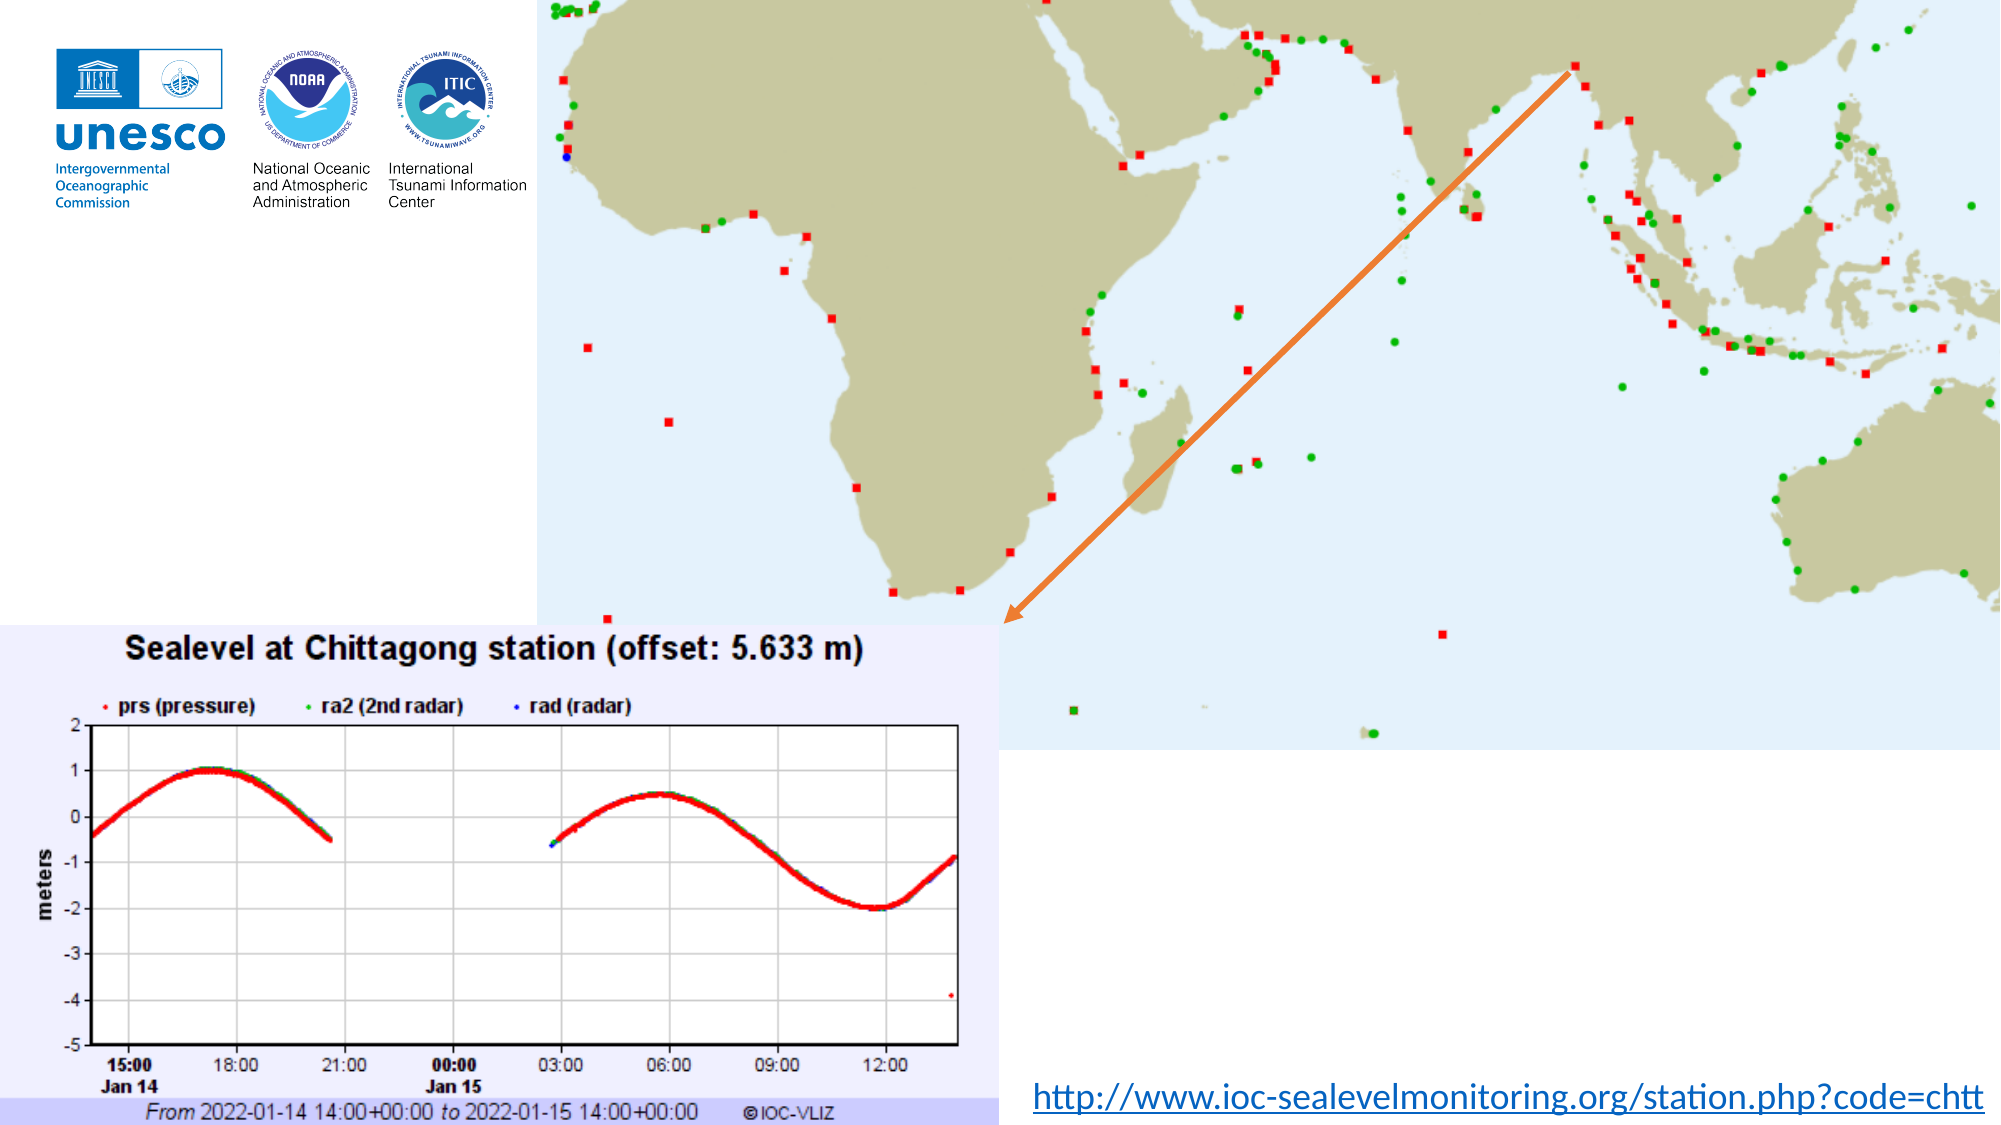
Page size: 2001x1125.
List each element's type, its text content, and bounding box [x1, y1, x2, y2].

picture [43, 35, 527, 221]
text_box http://www.ioc-sealevelmonitoring.org/station.php?code=chtt [999, 1064, 2000, 1125]
picture [0, 0, 2000, 1125]
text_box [1003, 72, 1570, 624]
